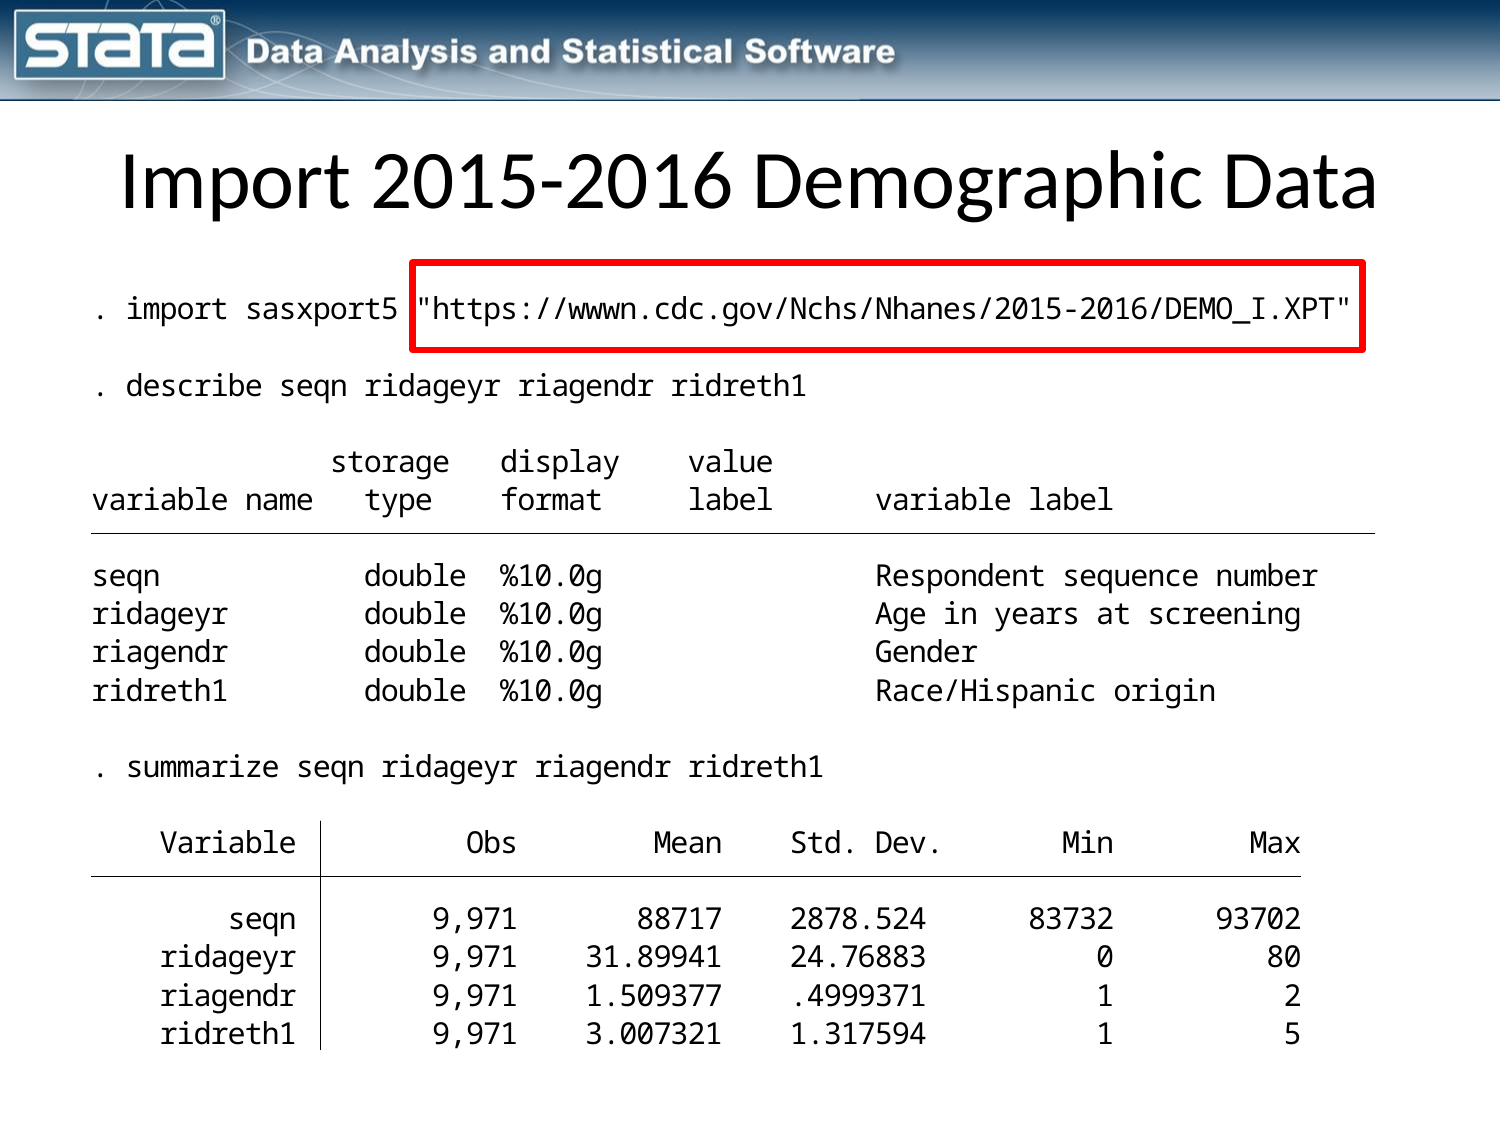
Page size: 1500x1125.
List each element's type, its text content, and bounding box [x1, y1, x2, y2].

text_box [410, 260, 1365, 285]
title Import 2015-2016 Demographic Data [0, 99, 1500, 250]
picture [87, 287, 1376, 1051]
picture [0, 0, 1500, 99]
